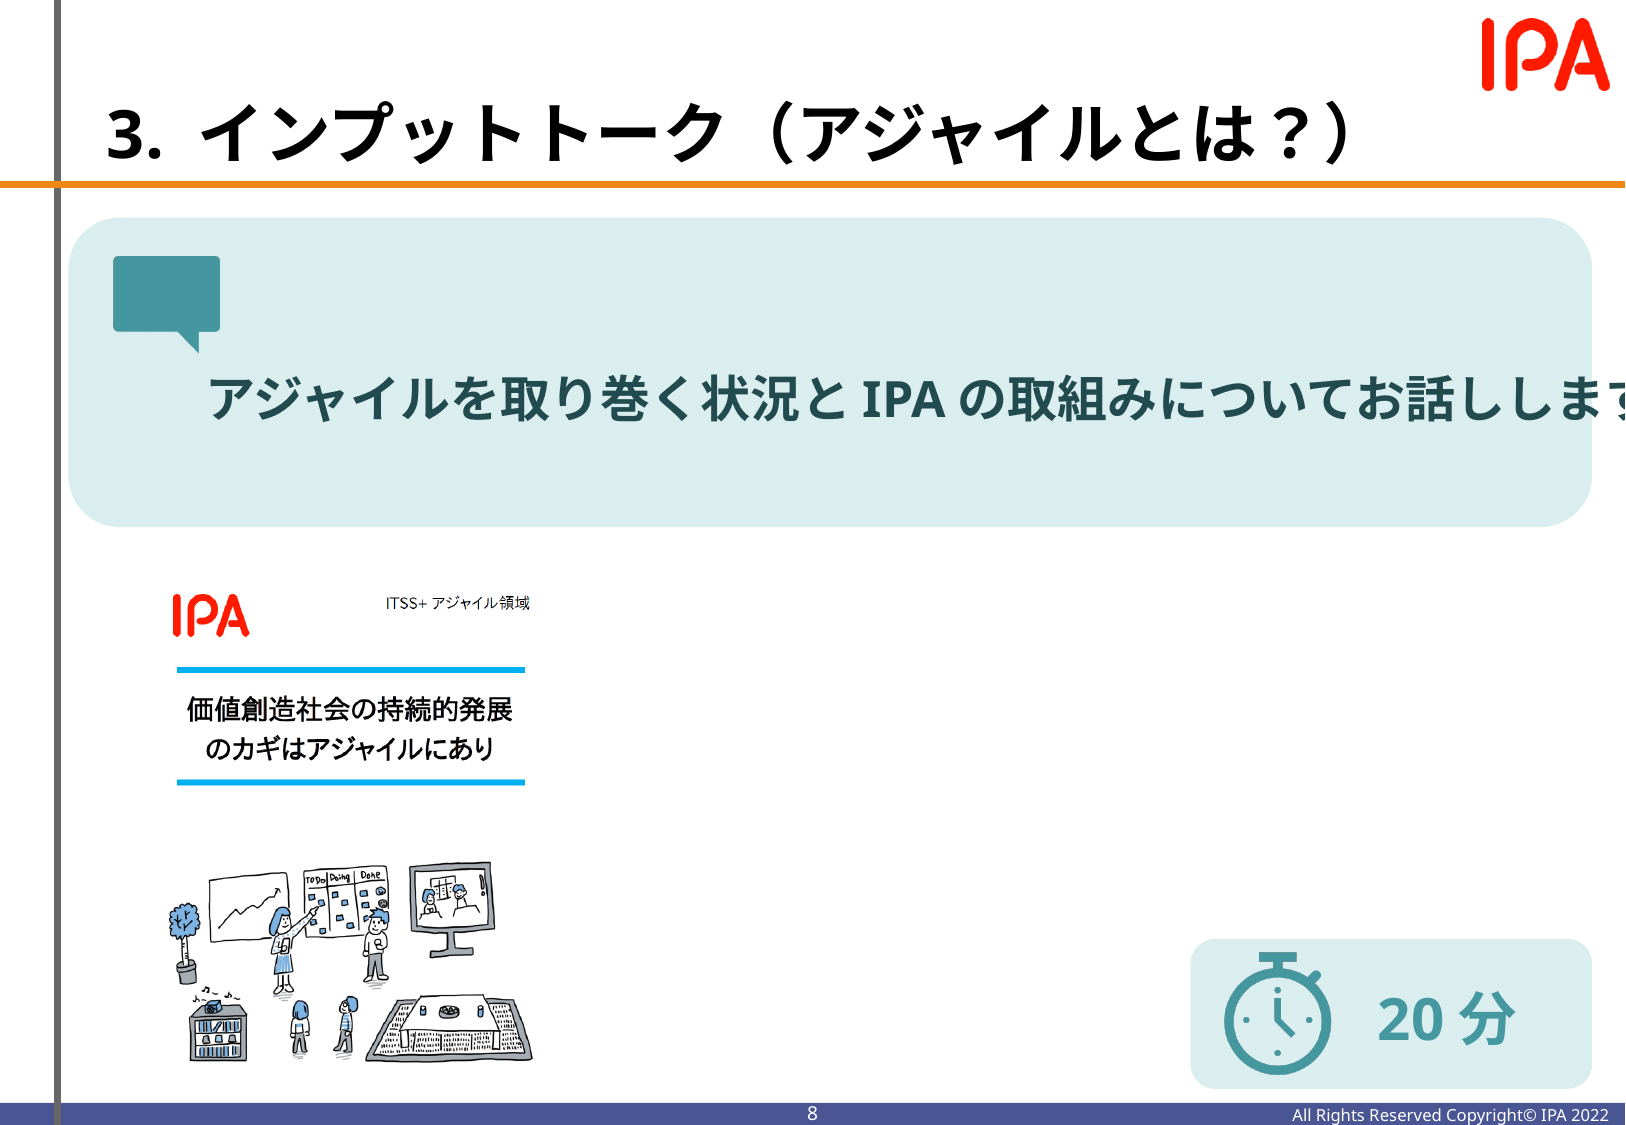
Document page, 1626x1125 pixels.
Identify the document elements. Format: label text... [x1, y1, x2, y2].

text_box [68, 217, 1593, 528]
text_box 3. インプットトーク（アジャイルとは？） [91, 84, 529, 167]
text_box 20分 [1362, 974, 1513, 1097]
text_box アジャイルを取り巻く状況とIPAの取組みについてお話しします。 [190, 359, 341, 510]
text_box [1190, 948, 1196, 1080]
picture [163, 579, 538, 1078]
text_box All Rights Reserved Copyright© IPA 2022 [1225, 1097, 1625, 1125]
picture [1482, 18, 1610, 91]
picture [91, 229, 243, 380]
text_box 7 [756, 1094, 869, 1125]
text_box [1353, 938, 1593, 1089]
picture [1201, 938, 1353, 1090]
